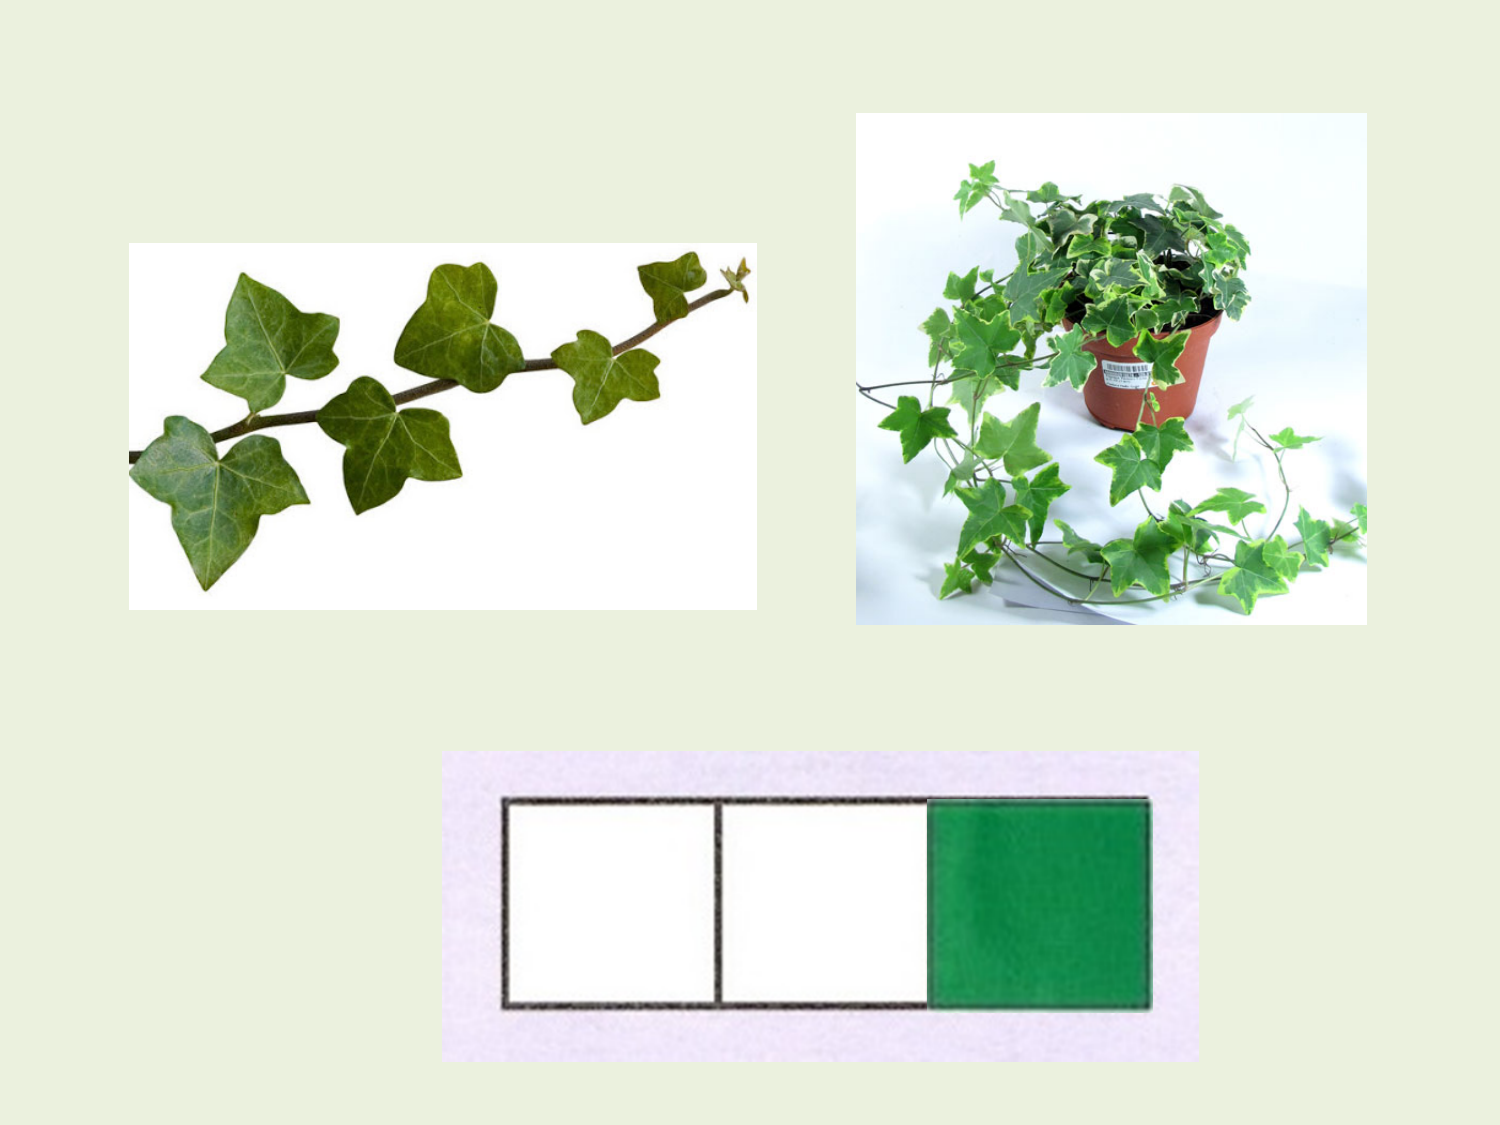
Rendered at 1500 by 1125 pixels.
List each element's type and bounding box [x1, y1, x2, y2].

picture [442, 751, 1200, 1062]
picture [129, 243, 757, 610]
picture [856, 113, 1368, 625]
